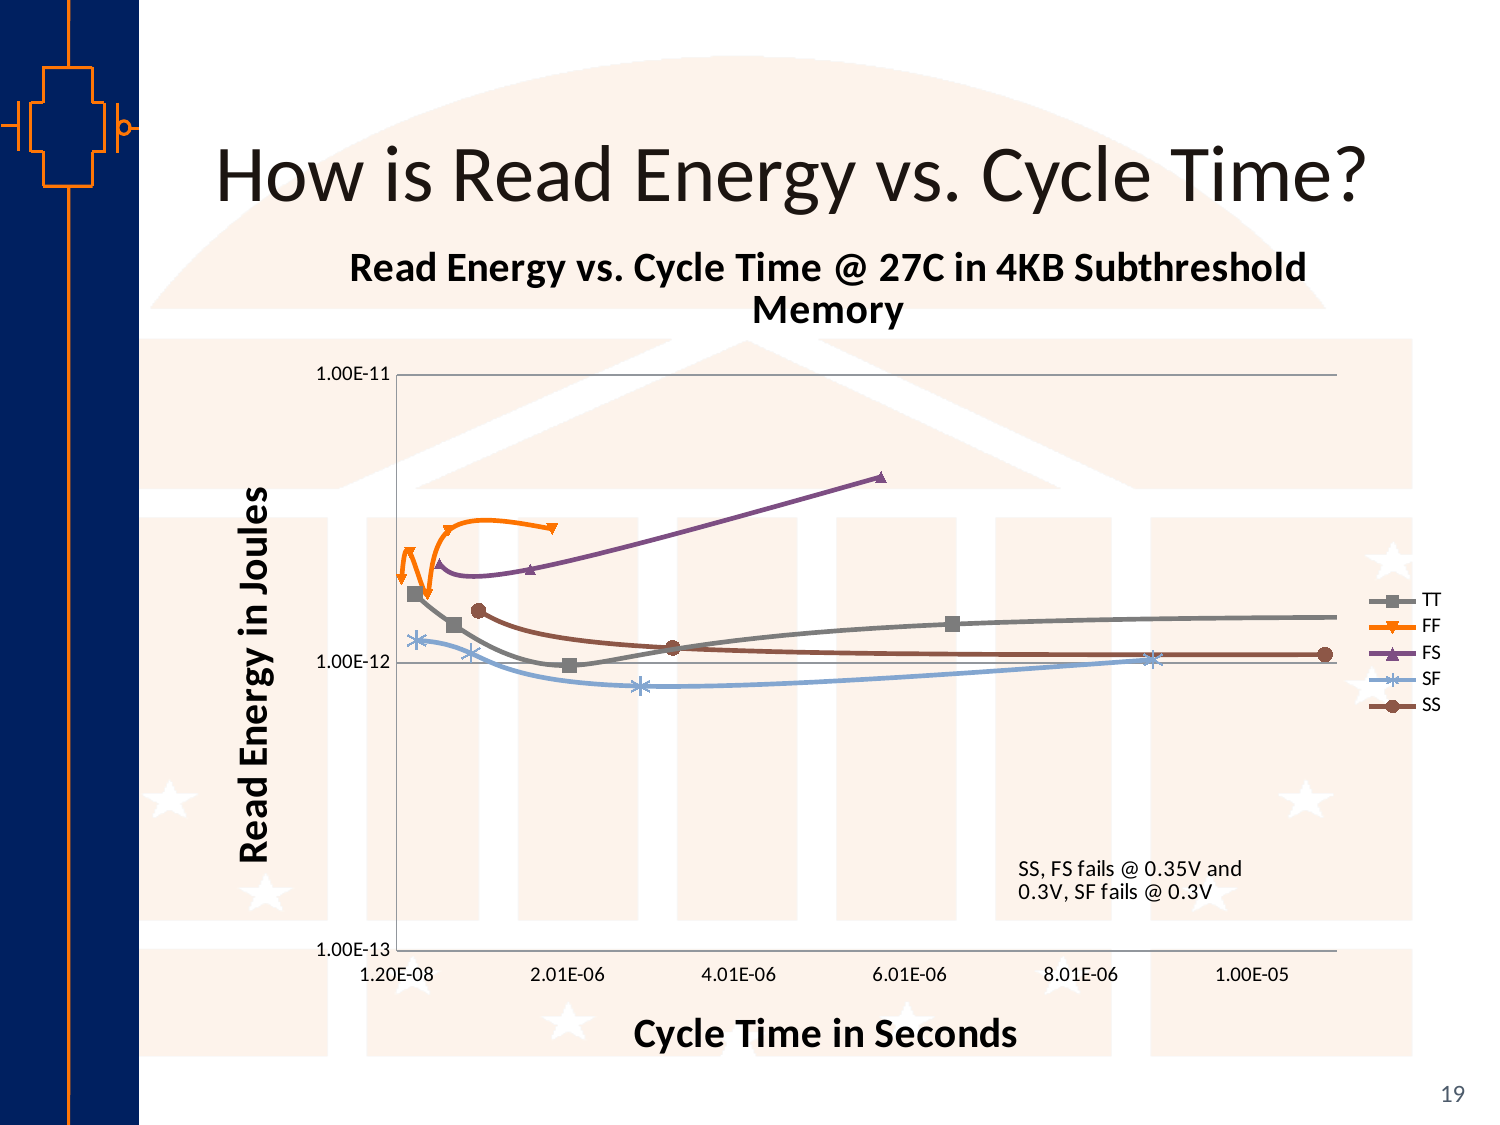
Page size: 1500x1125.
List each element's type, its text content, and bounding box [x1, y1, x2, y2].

title How is Read Energy vs. Cycle Time? [200, 37, 1388, 209]
slide_number 19 [1425, 1062, 1488, 1123]
chart [196, 211, 1461, 1096]
